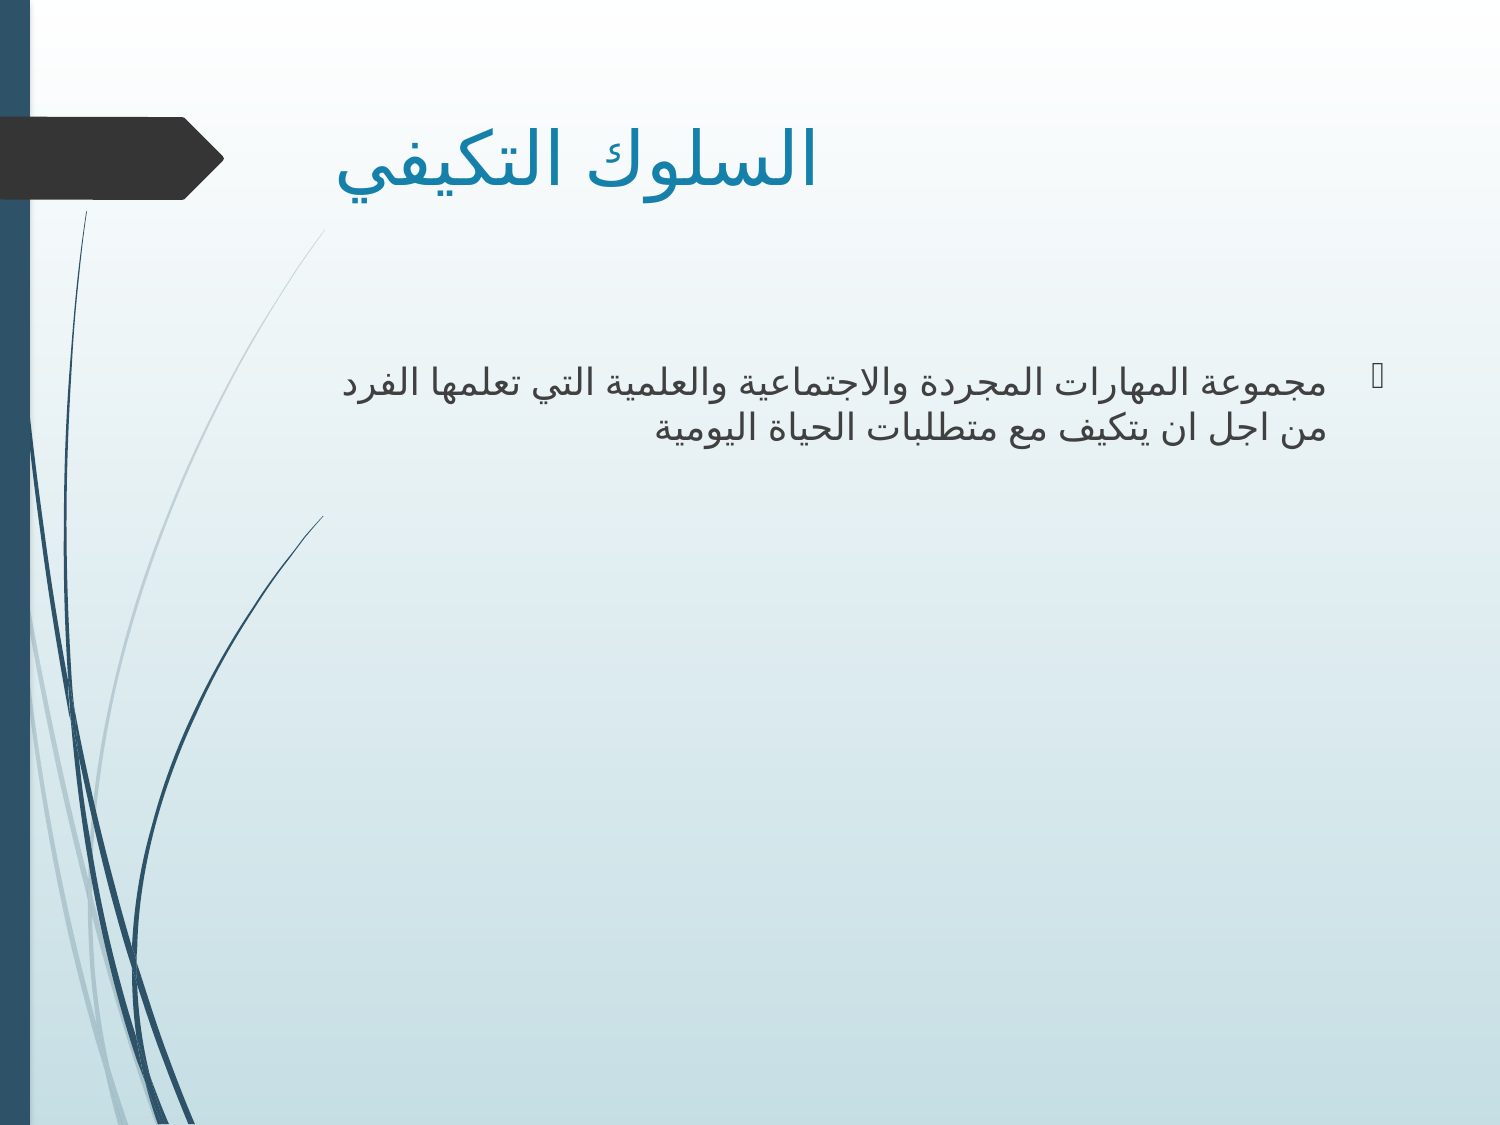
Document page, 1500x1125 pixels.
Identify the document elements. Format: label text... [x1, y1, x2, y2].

list مجموعة المهارات المجردة والاجتماعية والعلمية التي تعلمها الفرد من اجل ان يتكيف مع متطلبات الحياة اليومية [318, 350, 1400, 970]
title السلوك التكيفي [319, 102, 1400, 313]
